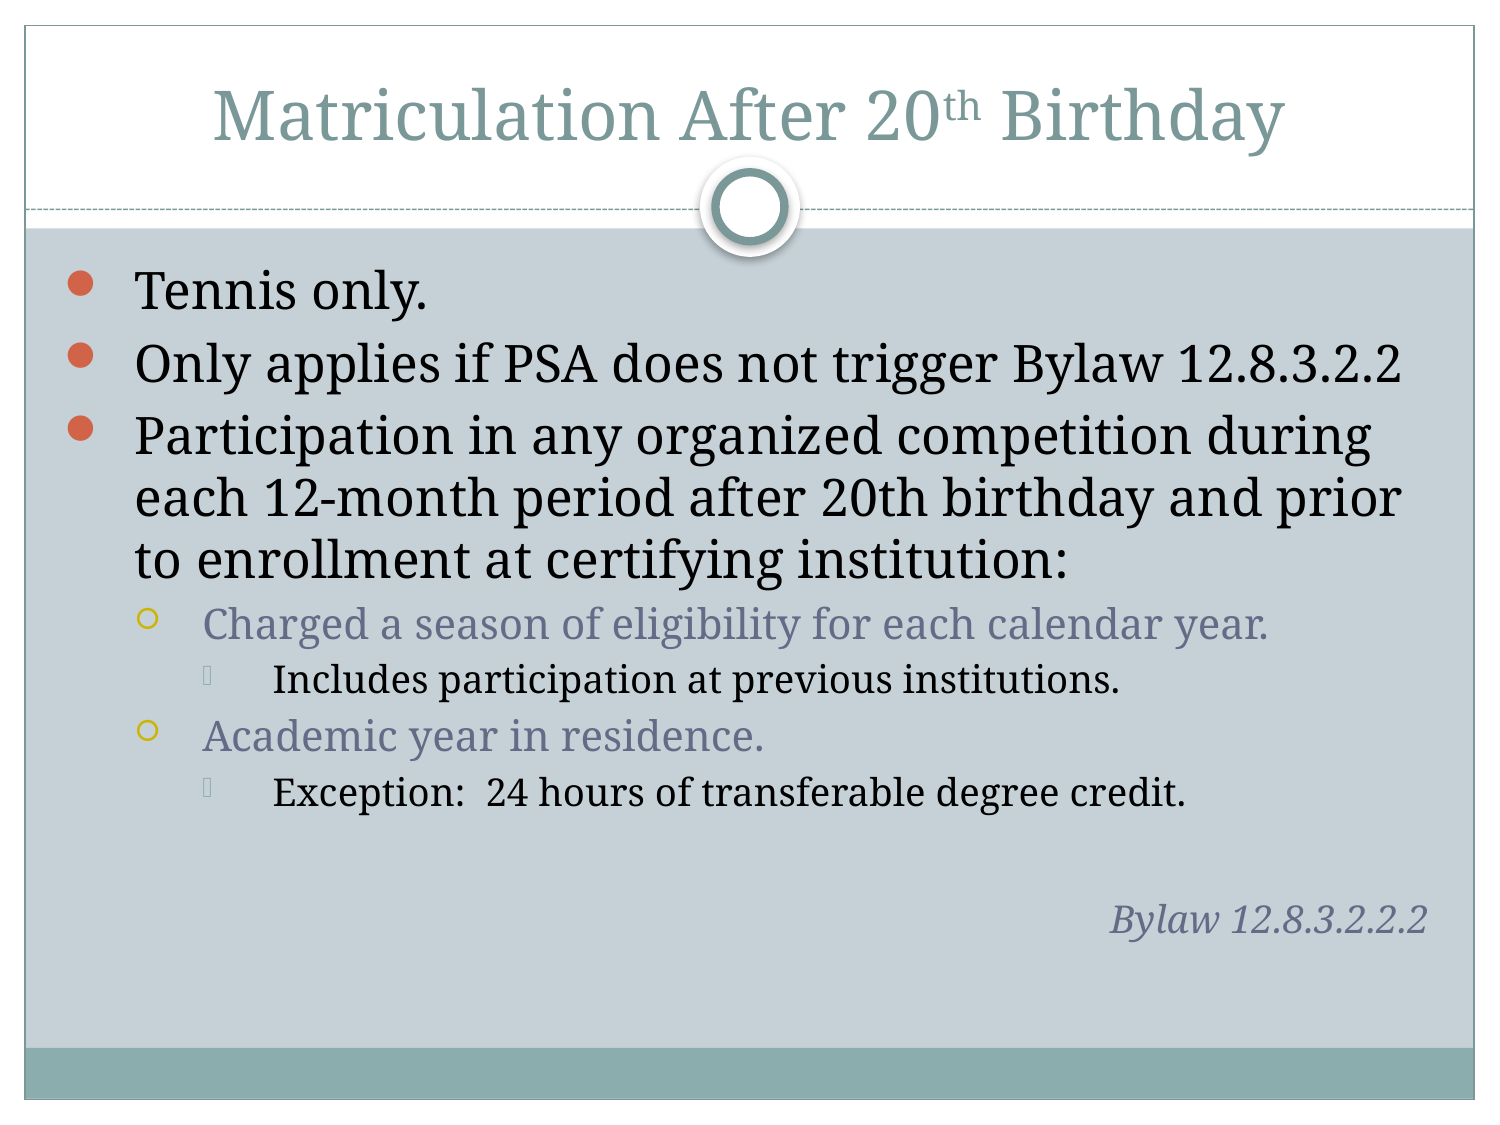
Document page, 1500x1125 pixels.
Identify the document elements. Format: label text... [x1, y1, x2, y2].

title Matriculation After 20th Birthday [49, 37, 1450, 162]
list Tennis only. Only applies if PSA does not trigger Bylaw 12.8.3.2.2 Participation in any organized competition during each 12-month period after 20th birthday and prior to enrollment at certifying institution: Charged a season of eligibility for each calendar year. Includes participation at previous institutions. Academic year in residence. Exception: 24 hours of transferable degree credit. Bylaw 12.8.3.2.2.2 [49, 250, 1445, 1001]
